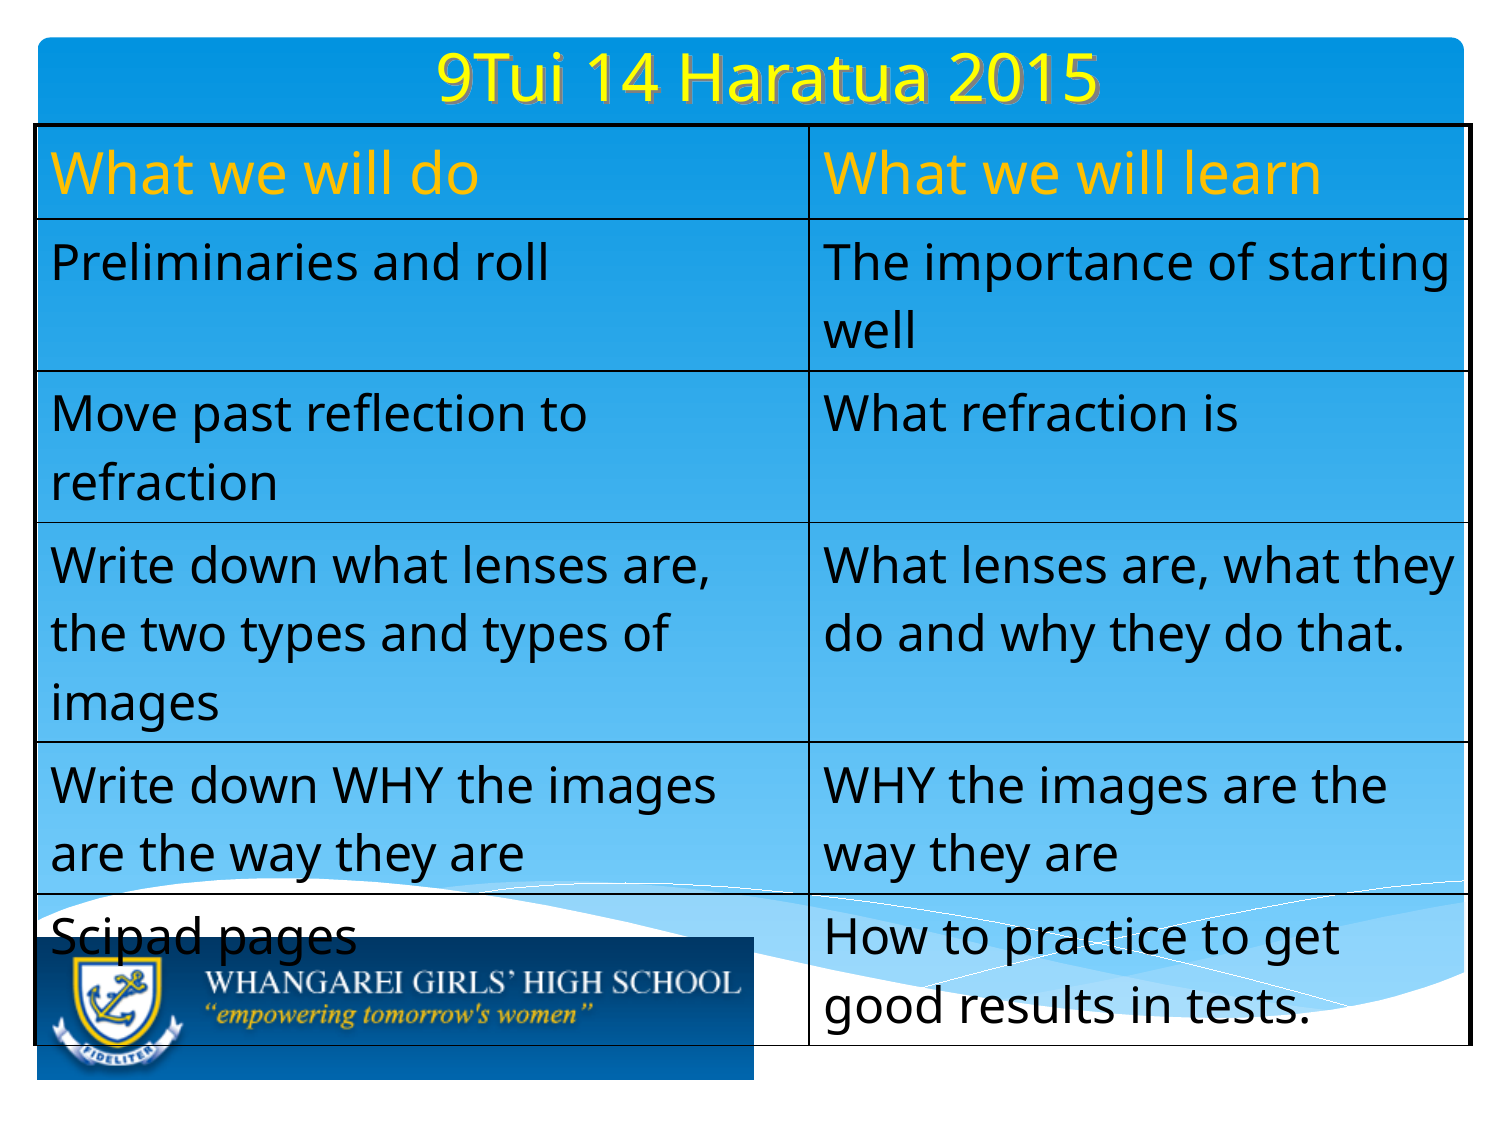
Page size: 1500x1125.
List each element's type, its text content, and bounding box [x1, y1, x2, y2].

table_cell Write down WHY the images are the way they are [37, 743, 808, 893]
table_header What we will do [37, 127, 808, 218]
picture [37, 937, 754, 1080]
table_cell The importance of starting well [810, 220, 1468, 370]
table_cell Preliminaries and roll [37, 220, 808, 370]
table_cell What lenses are, what they do and why they do that. [810, 523, 1468, 741]
table_cell What refraction is [810, 372, 1468, 522]
table_cell Scipad pages [37, 895, 808, 1045]
table_cell How to practice to get good results in tests. [810, 895, 1468, 1045]
table_header What we will learn [810, 127, 1468, 218]
table_cell WHY the images are the way they are [810, 743, 1468, 893]
text_box 9Tui 14 Haratua 2015 [162, 24, 1375, 123]
table_cell Write down what lenses are, the two types and types of images [37, 523, 808, 741]
table_cell Move past reflection to refraction [37, 372, 808, 522]
